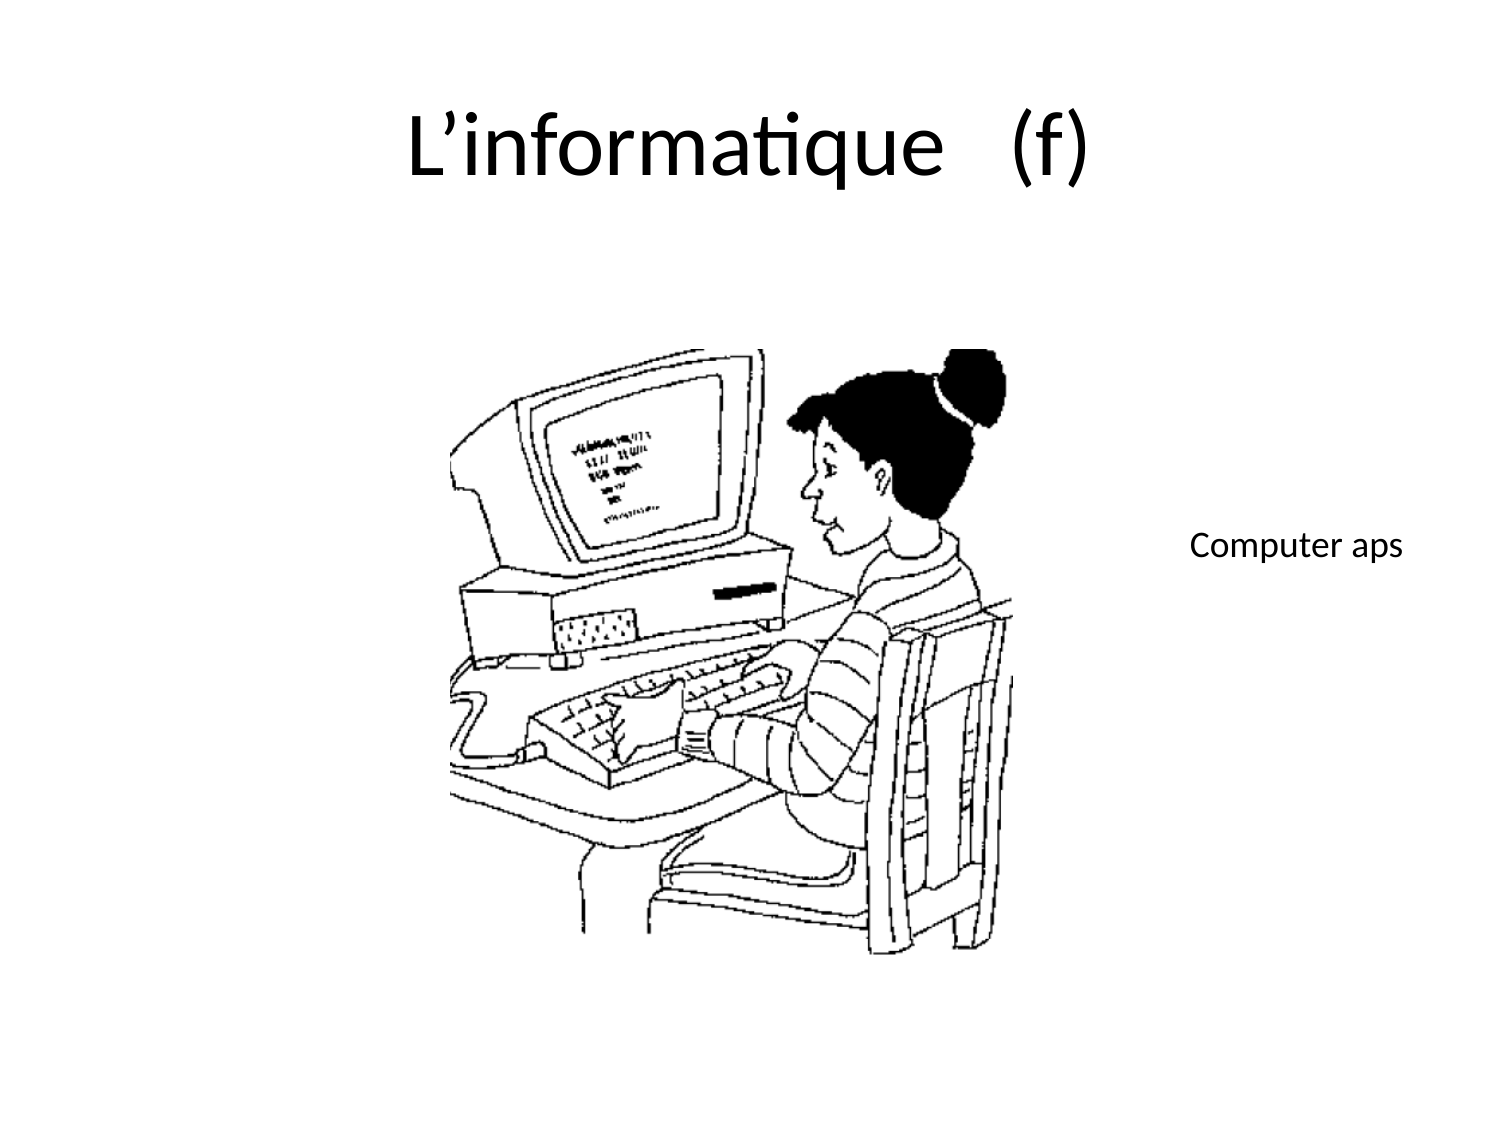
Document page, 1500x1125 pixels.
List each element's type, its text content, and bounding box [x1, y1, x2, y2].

text_box Computer aps [1175, 512, 1438, 573]
picture [449, 349, 1013, 957]
title L’informatique (f) [75, 45, 1425, 233]
